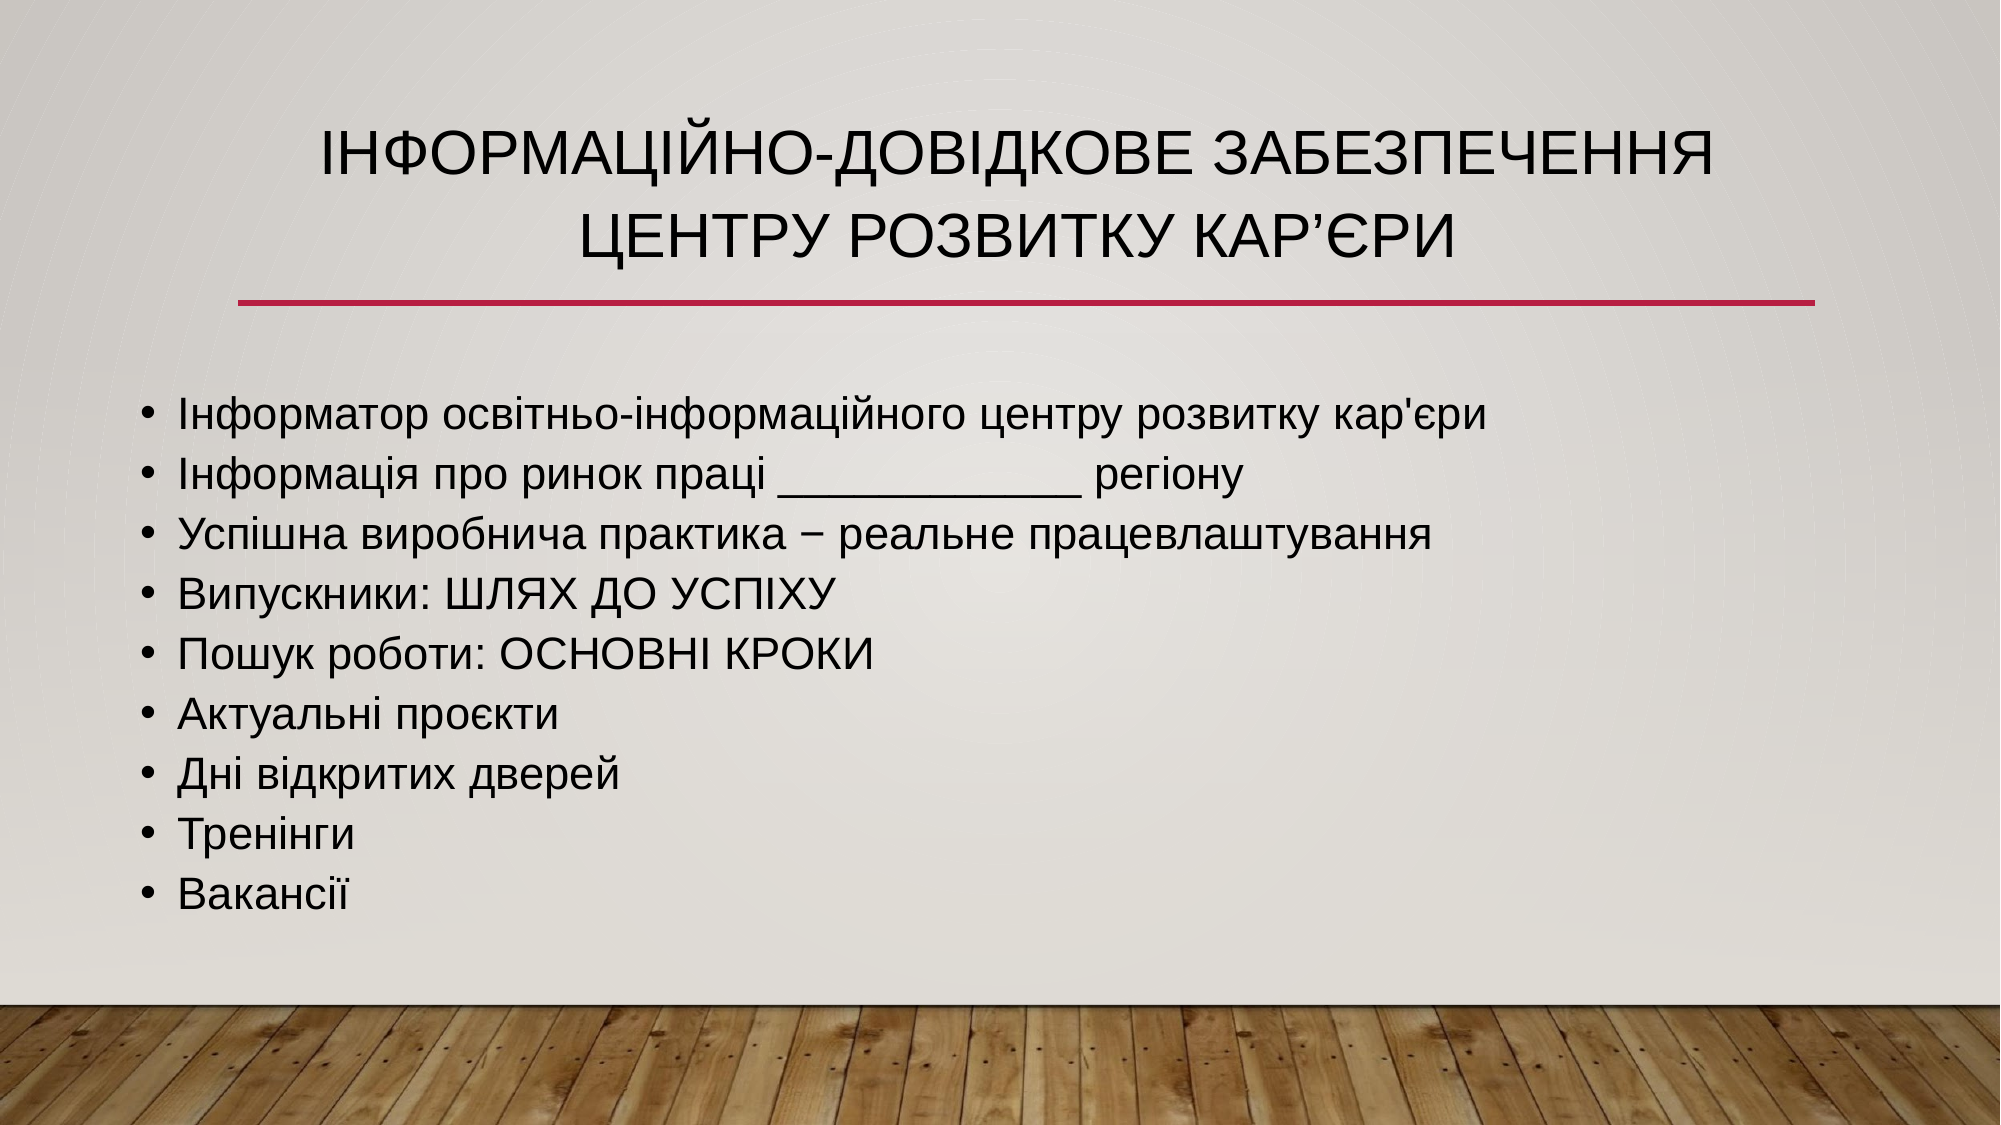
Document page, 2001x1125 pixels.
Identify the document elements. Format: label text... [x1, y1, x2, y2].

list ІНФОРМАЦІЙНО-ДОВІДКОВЕ ЗАБЕЗПЕЧЕННЯ ЦЕНТРУ РОЗВИТКУ КАР’ЄРИ Інформатор освітньо-інформаційного центру розвитку кар'єри Інформація про ринок праці ____________ регіону Успішна виробнича практика − реальне працевлаштування Випускники: ШЛЯХ ДО УСПІХУ Пошук роботи: ОСНОВНІ КРОКИ Актуальні проєкти Дні відкритих дверей Тренінги Вакансії [125, 97, 1912, 930]
picture [0, 1005, 2000, 1125]
